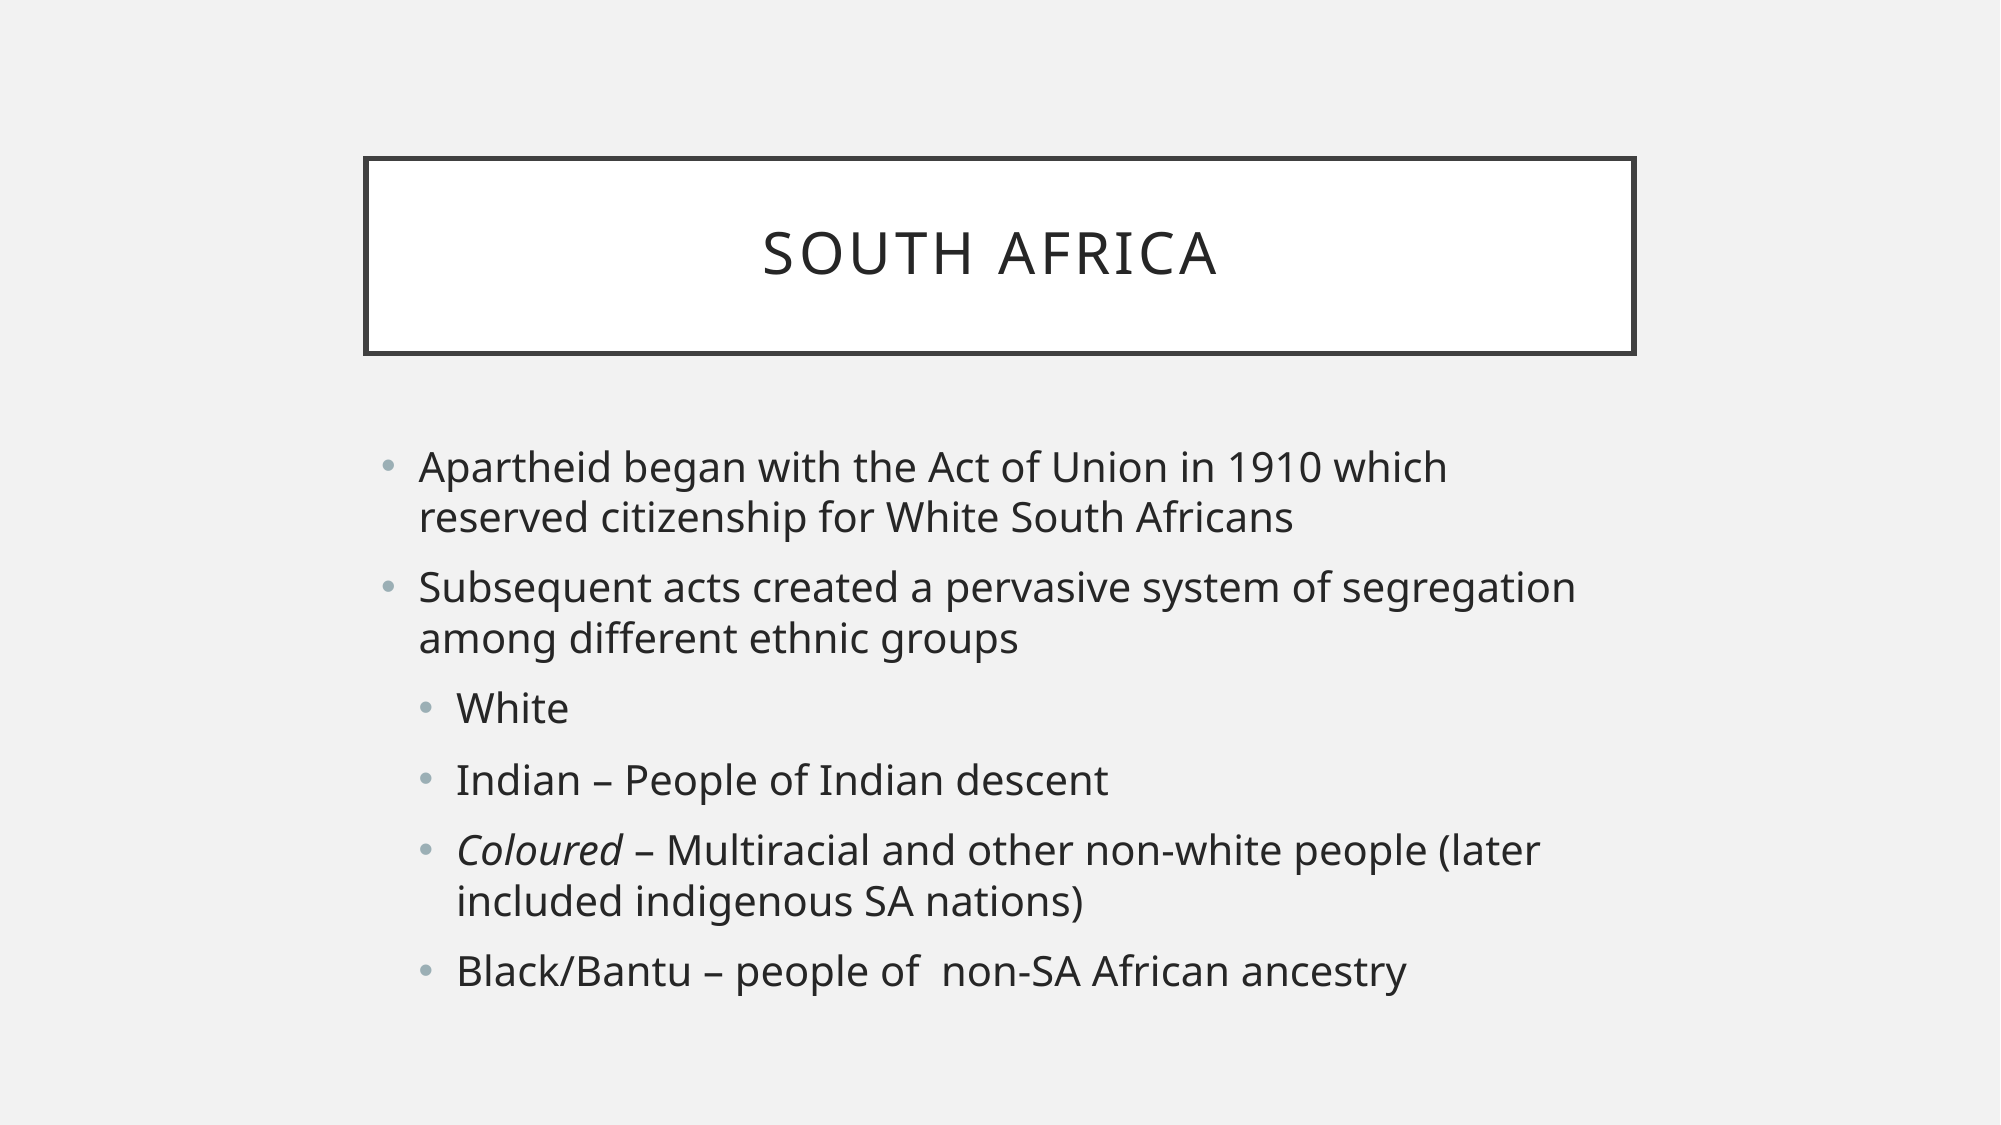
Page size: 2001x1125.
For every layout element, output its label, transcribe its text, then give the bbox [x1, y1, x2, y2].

list Apartheid began with the Act of Union in 1910 which reserved citizenship for White South Africans Subsequent acts created a pervasive system of segregation among different ethnic groups White Indian – People of Indian descent Coloured – Multiracial and other non-white people (later included indigenous SA nations) Black/Bantu – people of non-SA African ancestry [366, 432, 1634, 1050]
title South Africa [363, 156, 1637, 356]
